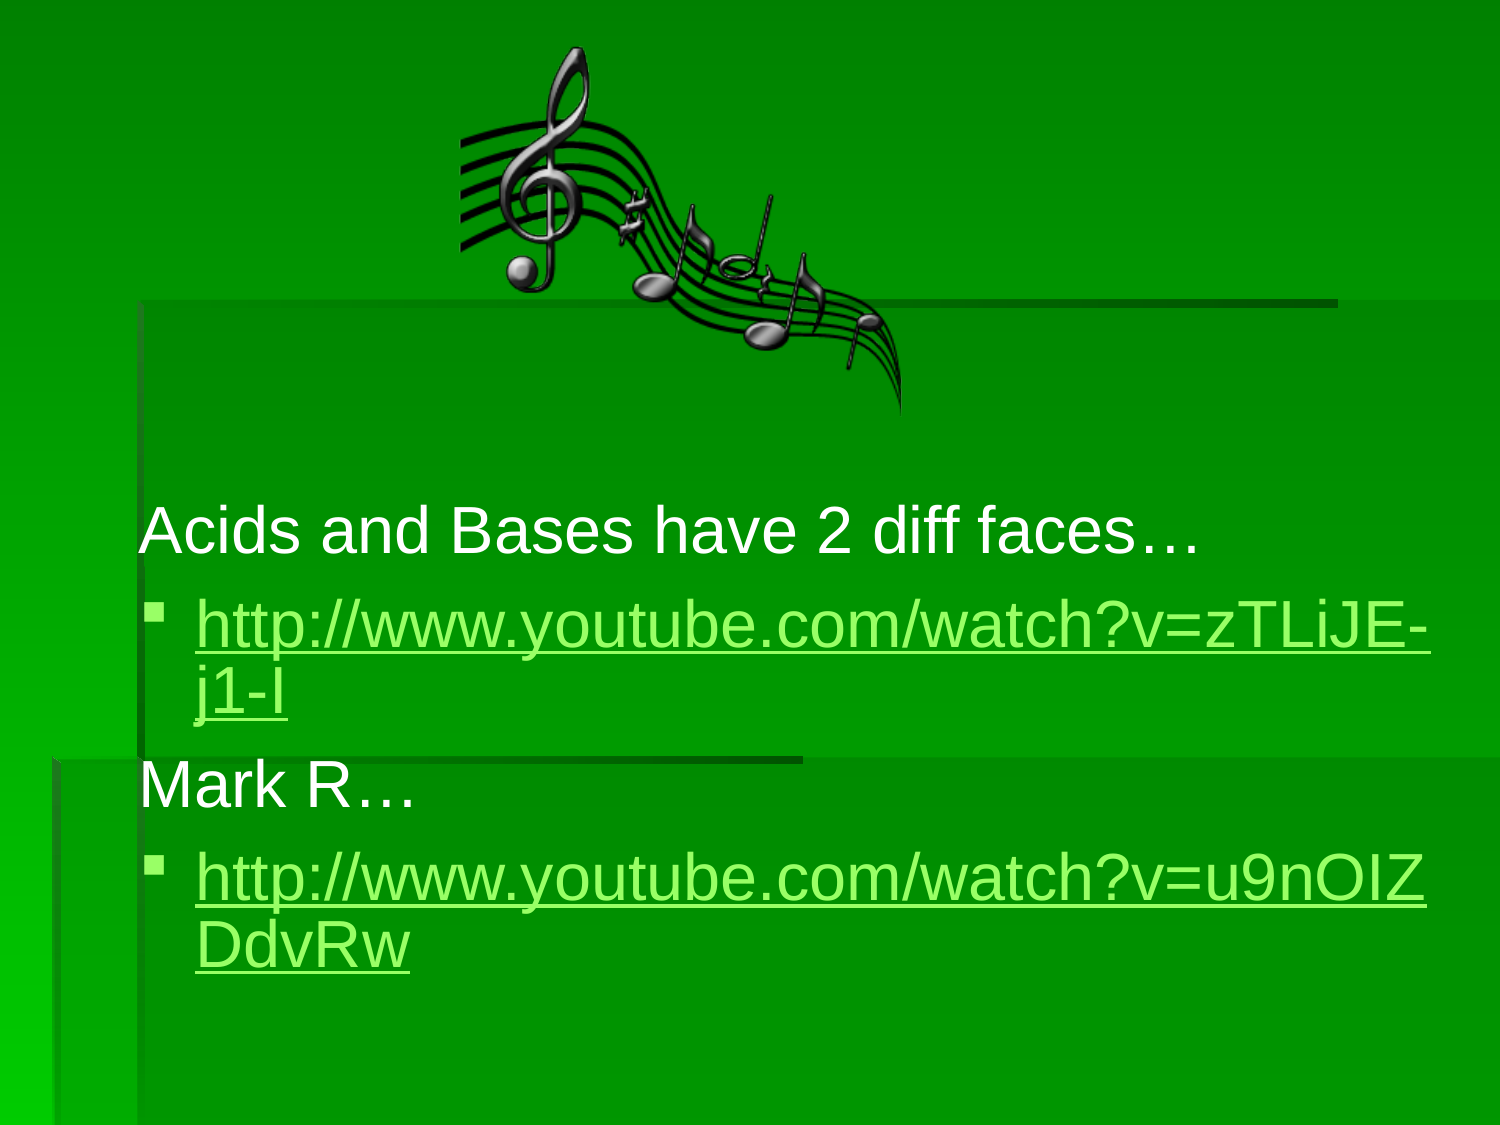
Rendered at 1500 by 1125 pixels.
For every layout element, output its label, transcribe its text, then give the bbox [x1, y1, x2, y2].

picture [454, 30, 905, 482]
list Acids and Bases have 2 diff faces… http://www.youtube.com/watch?v=zTLiJE-j1-I Mark R… http://www.youtube.com/watch?v=u9nOIZDdvRw [123, 479, 1452, 1071]
